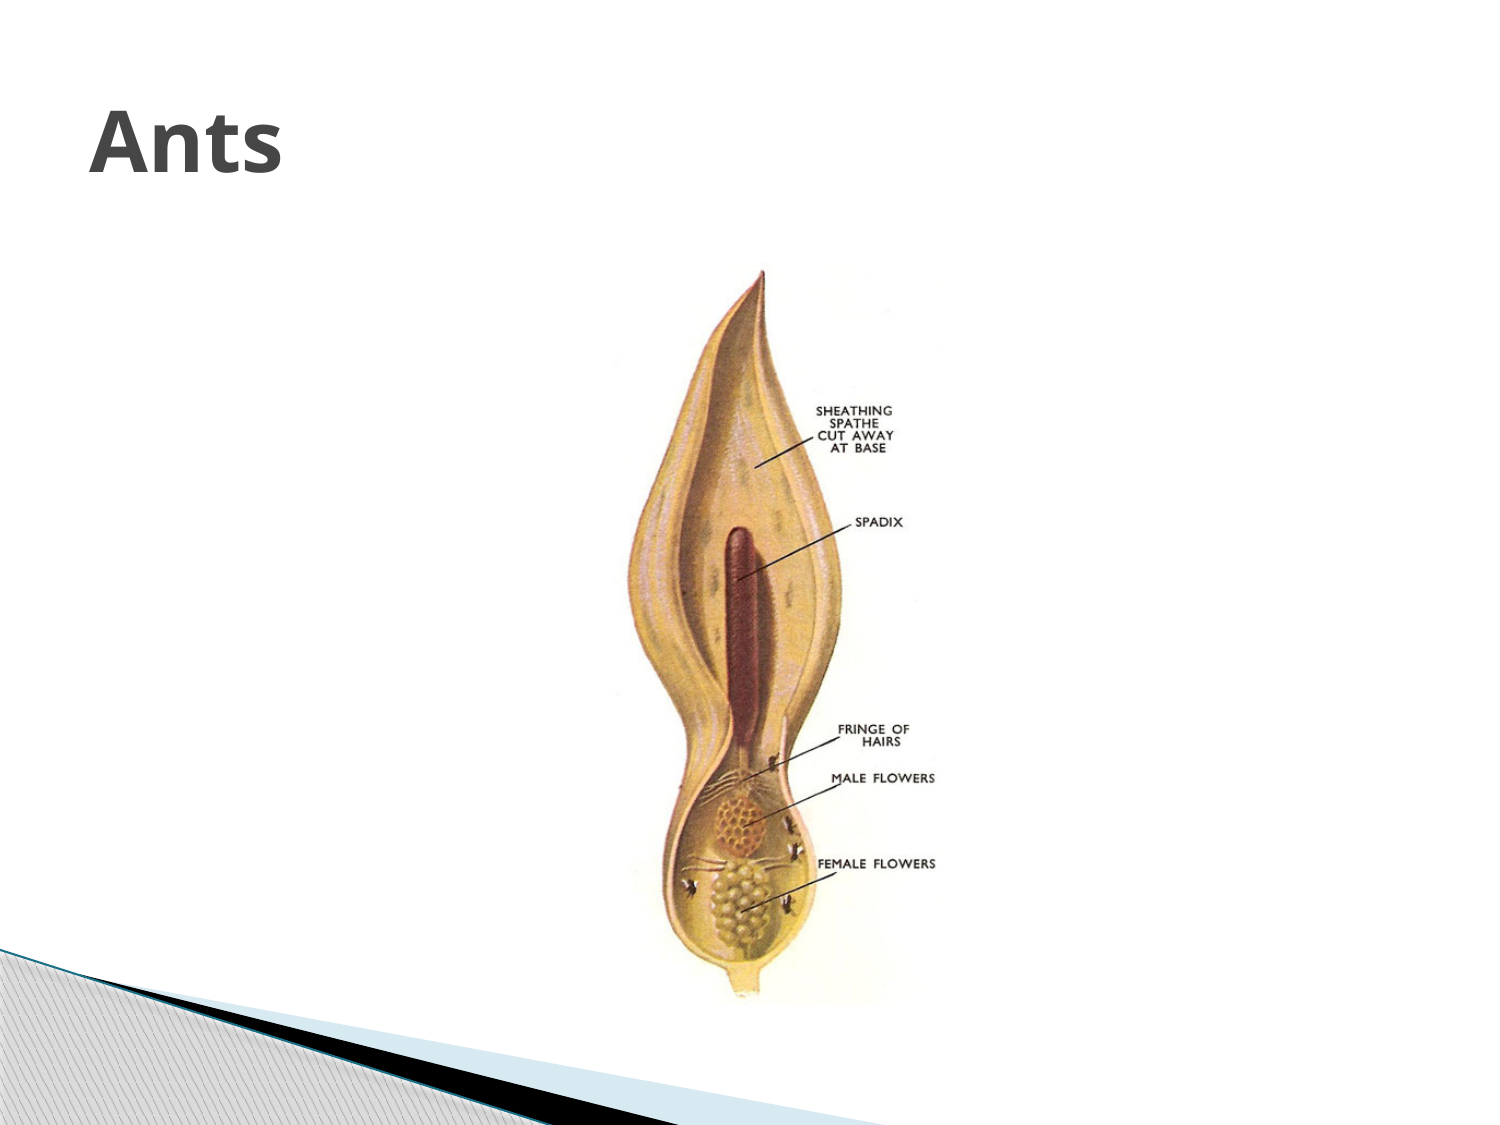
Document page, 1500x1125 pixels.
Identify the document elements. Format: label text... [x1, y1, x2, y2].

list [612, 262, 940, 1006]
title Ants [75, 45, 1425, 233]
